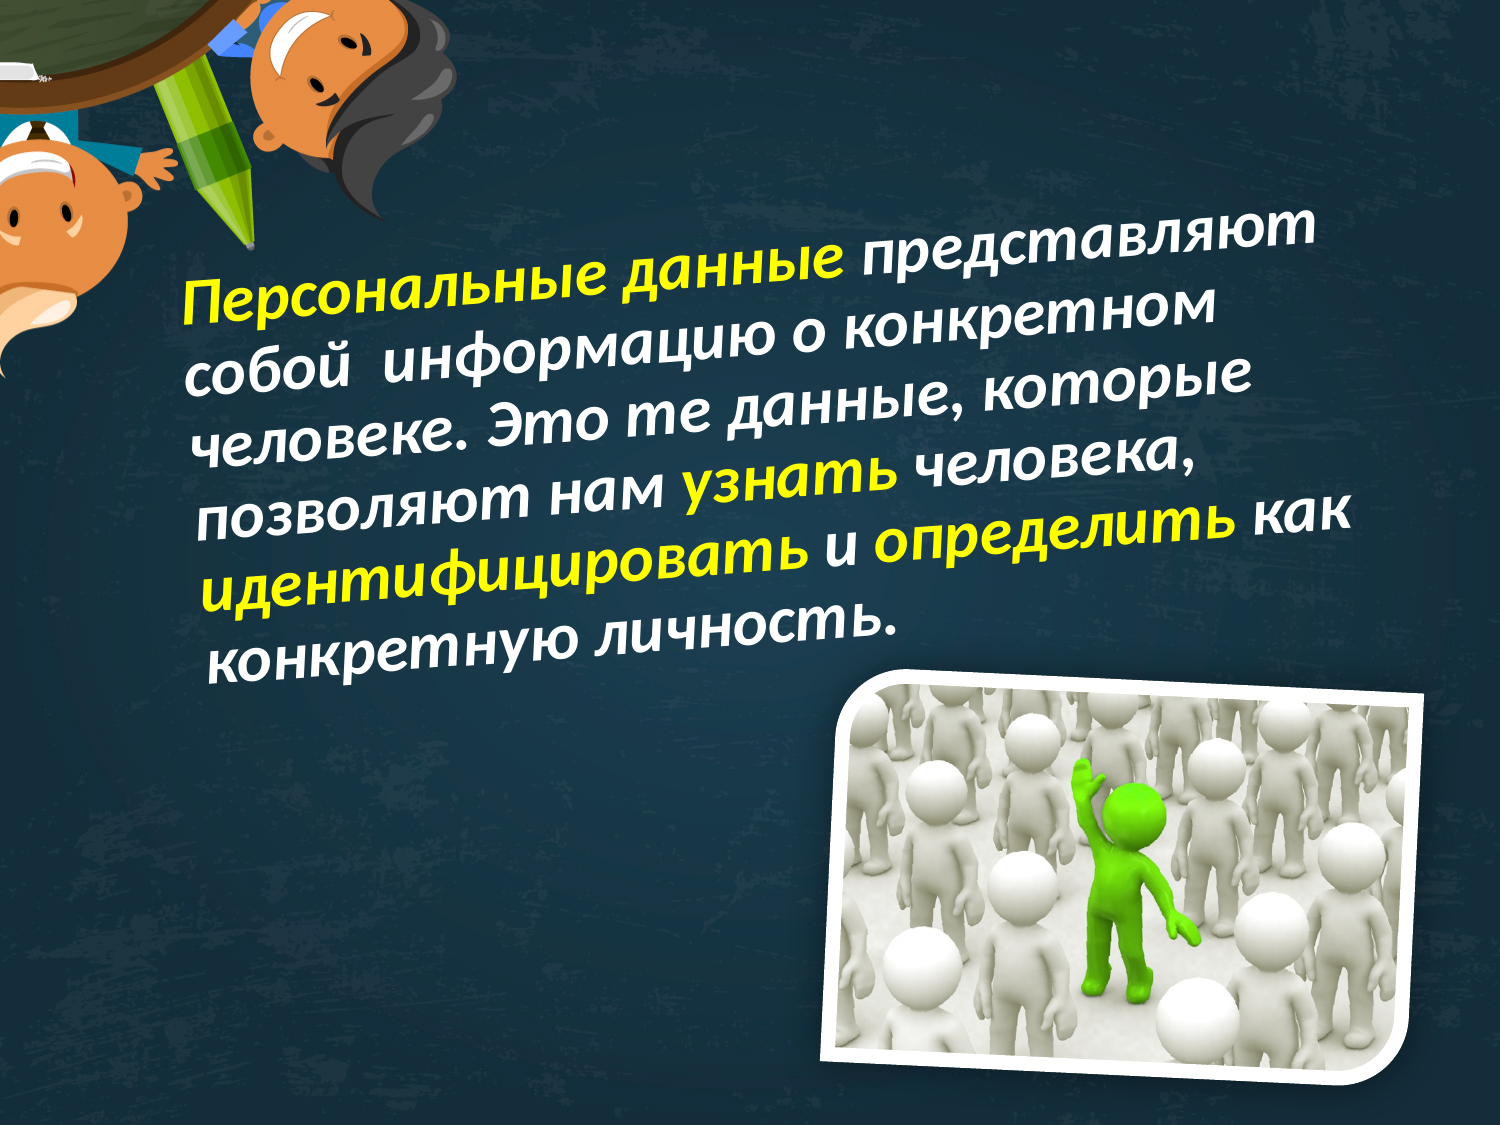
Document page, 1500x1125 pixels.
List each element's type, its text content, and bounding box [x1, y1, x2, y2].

list Персональные данные представляют собой информацию о конкретном человеке. Это те данные, которые позволяют нам узнать человека, идентифицировать и определить как конкретную личность. [132, 166, 1500, 739]
picture [0, 0, 1500, 1125]
